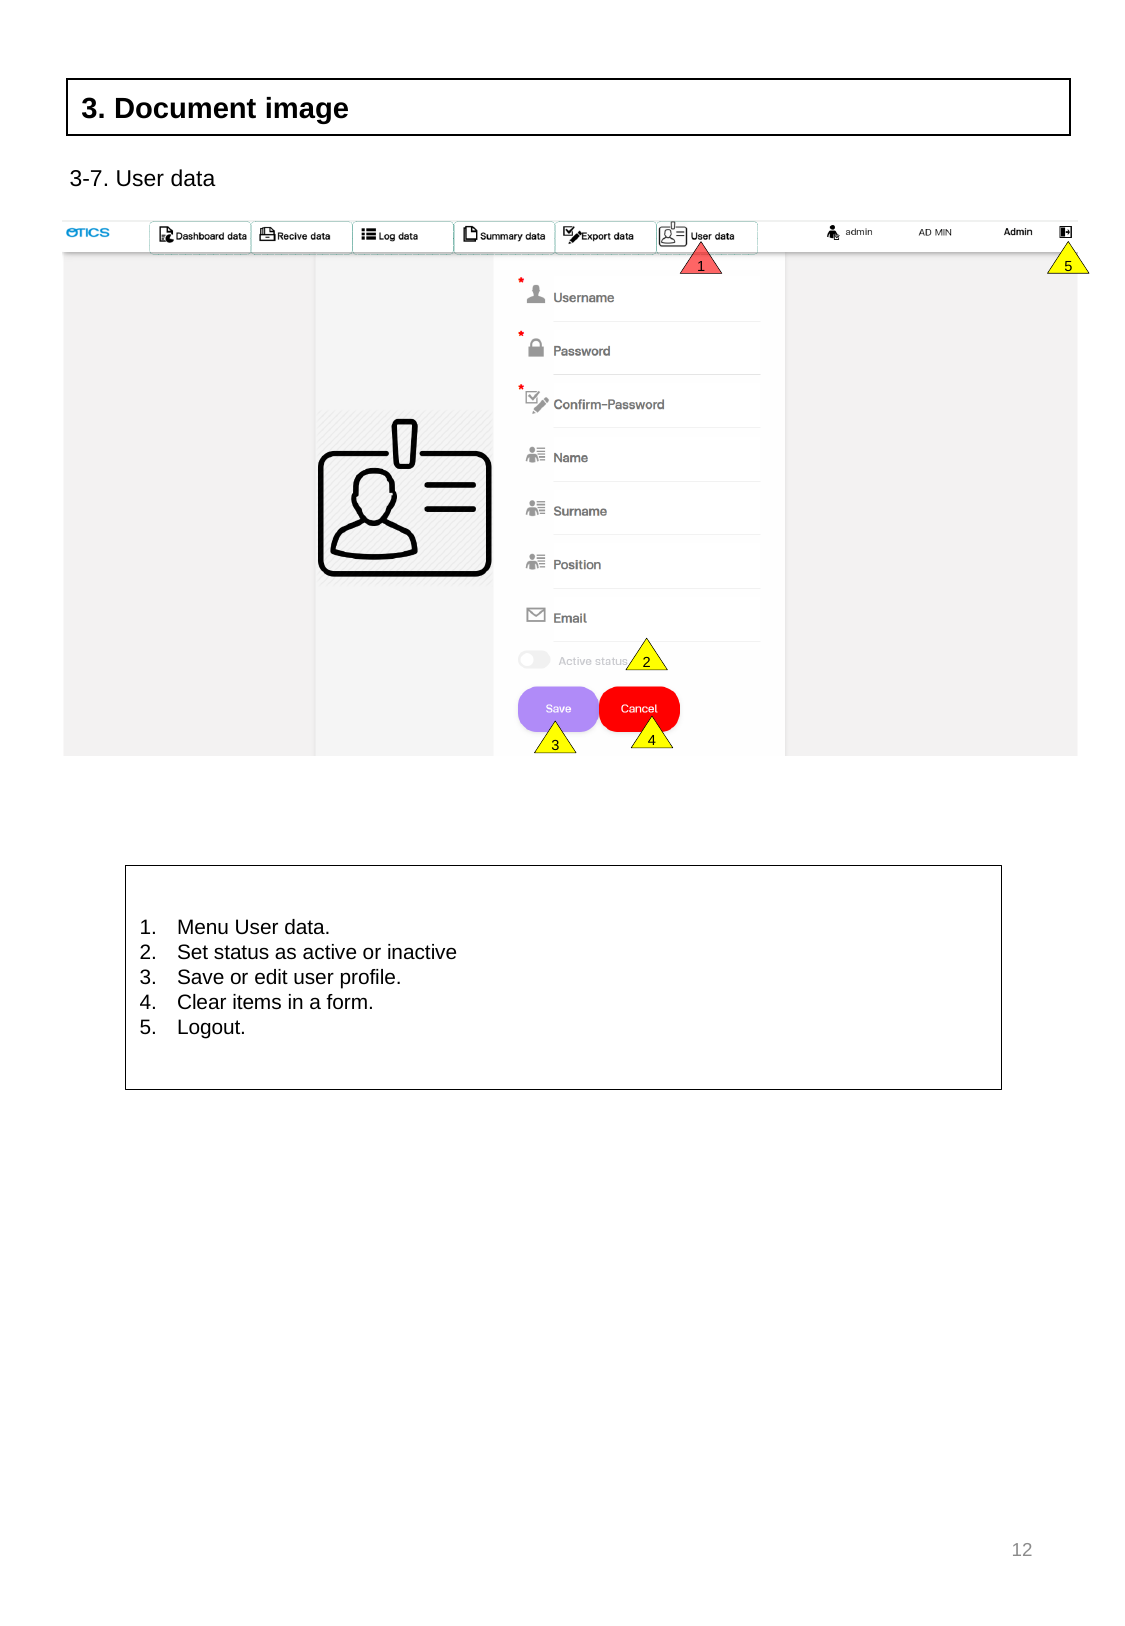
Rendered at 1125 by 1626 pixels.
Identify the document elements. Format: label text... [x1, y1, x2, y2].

text_box 5 [1078, 256, 1090, 274]
text_box Menu User data. Set status as active or inactive Save or edit user profile. Clear items in a form. Logout. [124, 865, 1002, 1090]
picture [62, 218, 1078, 756]
text_box 3. Document image [66, 78, 1071, 136]
slide_number 12 [794, 1506, 1048, 1593]
text_box 3-7. User data [54, 156, 744, 199]
